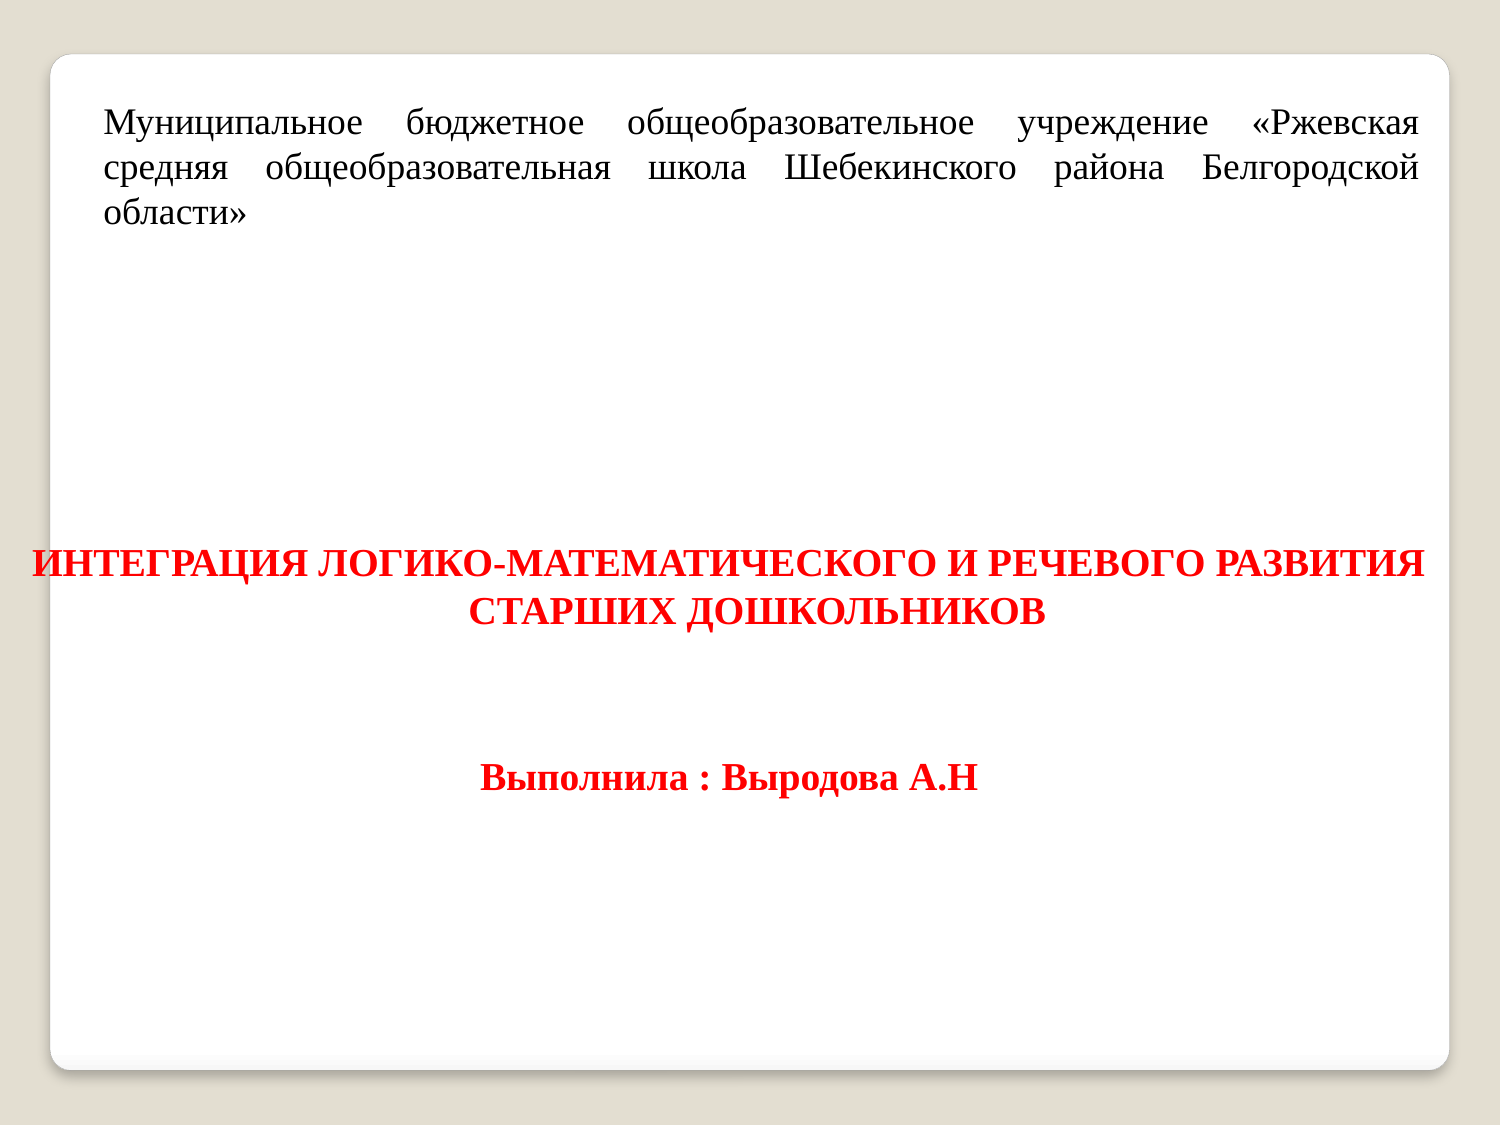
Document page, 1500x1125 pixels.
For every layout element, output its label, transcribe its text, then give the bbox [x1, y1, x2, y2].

text_box ИНТЕГРАЦИЯ ЛОГИКО-МАТЕМАТИЧЕСКОГО И РЕЧЕВОГО РАЗВИТИЯ СТАРШИХ ДОШКОЛЬНИКОВ Выполнила : Выродова А.Н [0, 0, 1459, 1106]
text_box Муниципальное бюджетное общеобразовательное учреждение «Ржевская средняя общеобразовательная школа Шебекинского района Белгородской области» [88, 89, 1436, 240]
